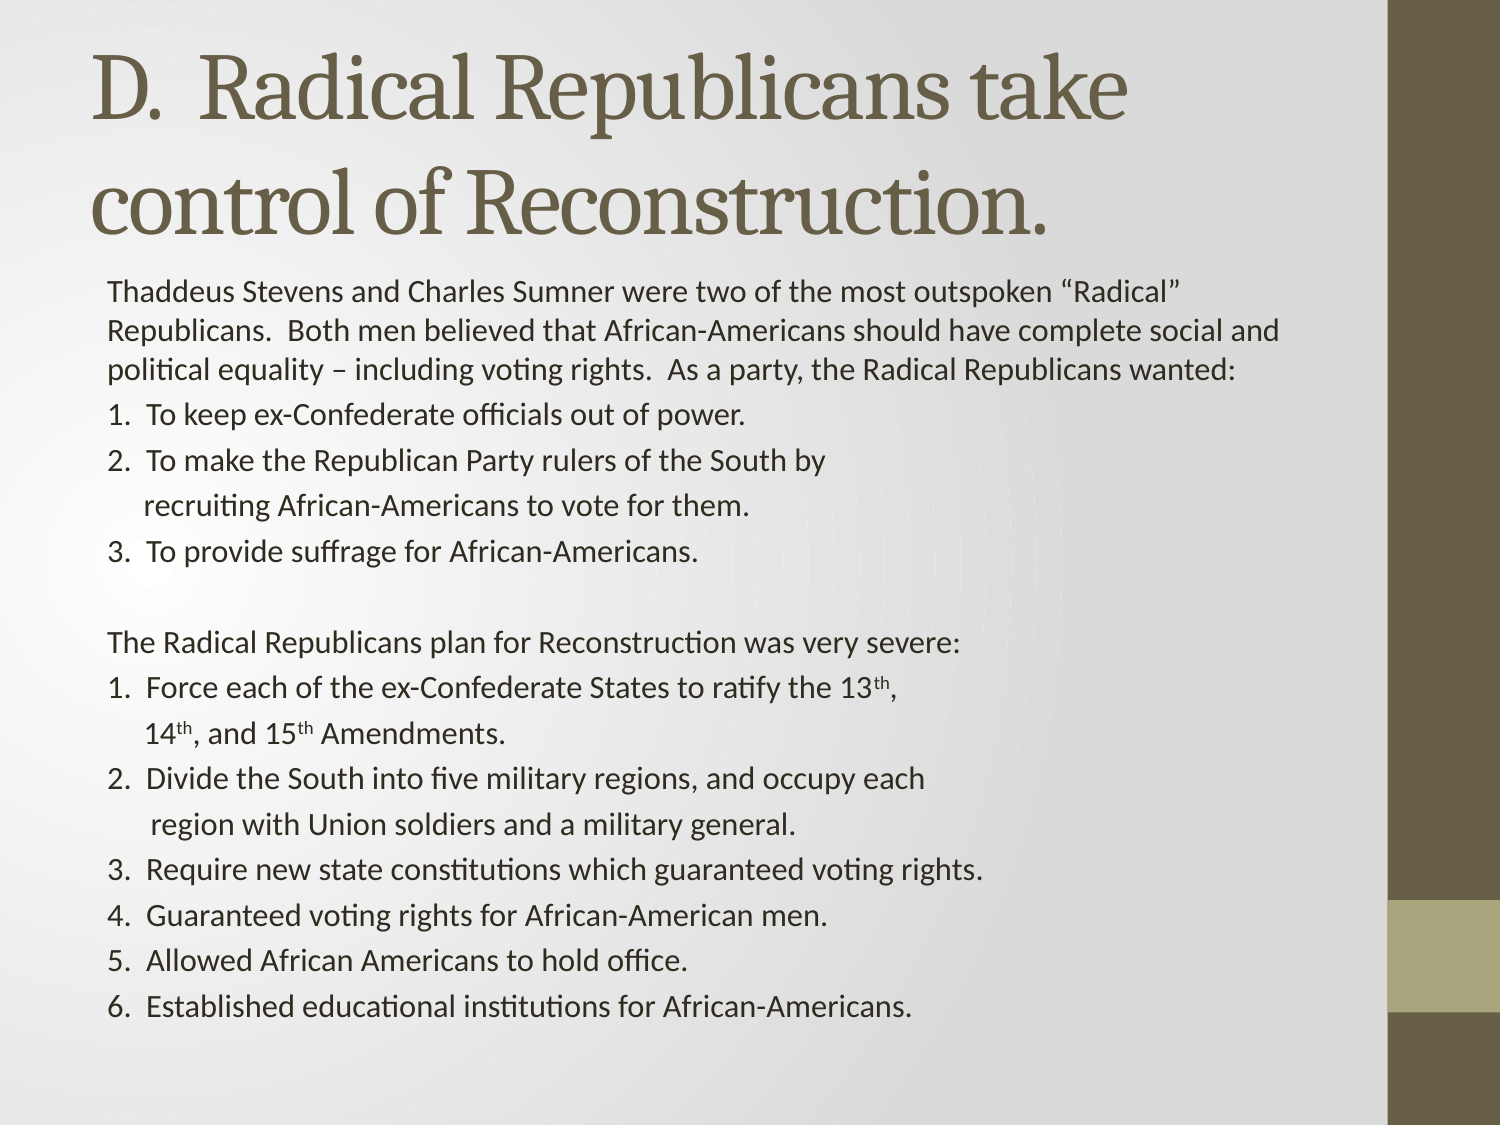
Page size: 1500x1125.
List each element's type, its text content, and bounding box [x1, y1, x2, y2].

title D. Radical Republicans take control of Reconstruction. [75, 45, 1325, 233]
list Thaddeus Stevens and Charles Sumner were two of the most outspoken “Radical” Republicans. Both men believed that African-Americans should have complete social and political equality – including voting rights. As a party, the Radical Republicans wanted: 1. To keep ex-Confederate officials out of power. 2. To make the Republican Party rulers of the South by recruiting African-Americans to vote for them. 3. To provide suffrage for African-Americans. The Radical Republicans plan for Reconstruction was very severe: 1. Force each of the ex-Confederate States to ratify the 13th, 14th, and 15th Amendments. 2. Divide the South into five military regions, and occupy each region with Union soldiers and a military general. 3. Require new state constitutions which guaranteed voting rights. 4. Guaranteed voting rights for African-American men. 5. Allowed African Americans to hold office. 6. Established educational institutions for African-Americans. [75, 262, 1325, 1050]
